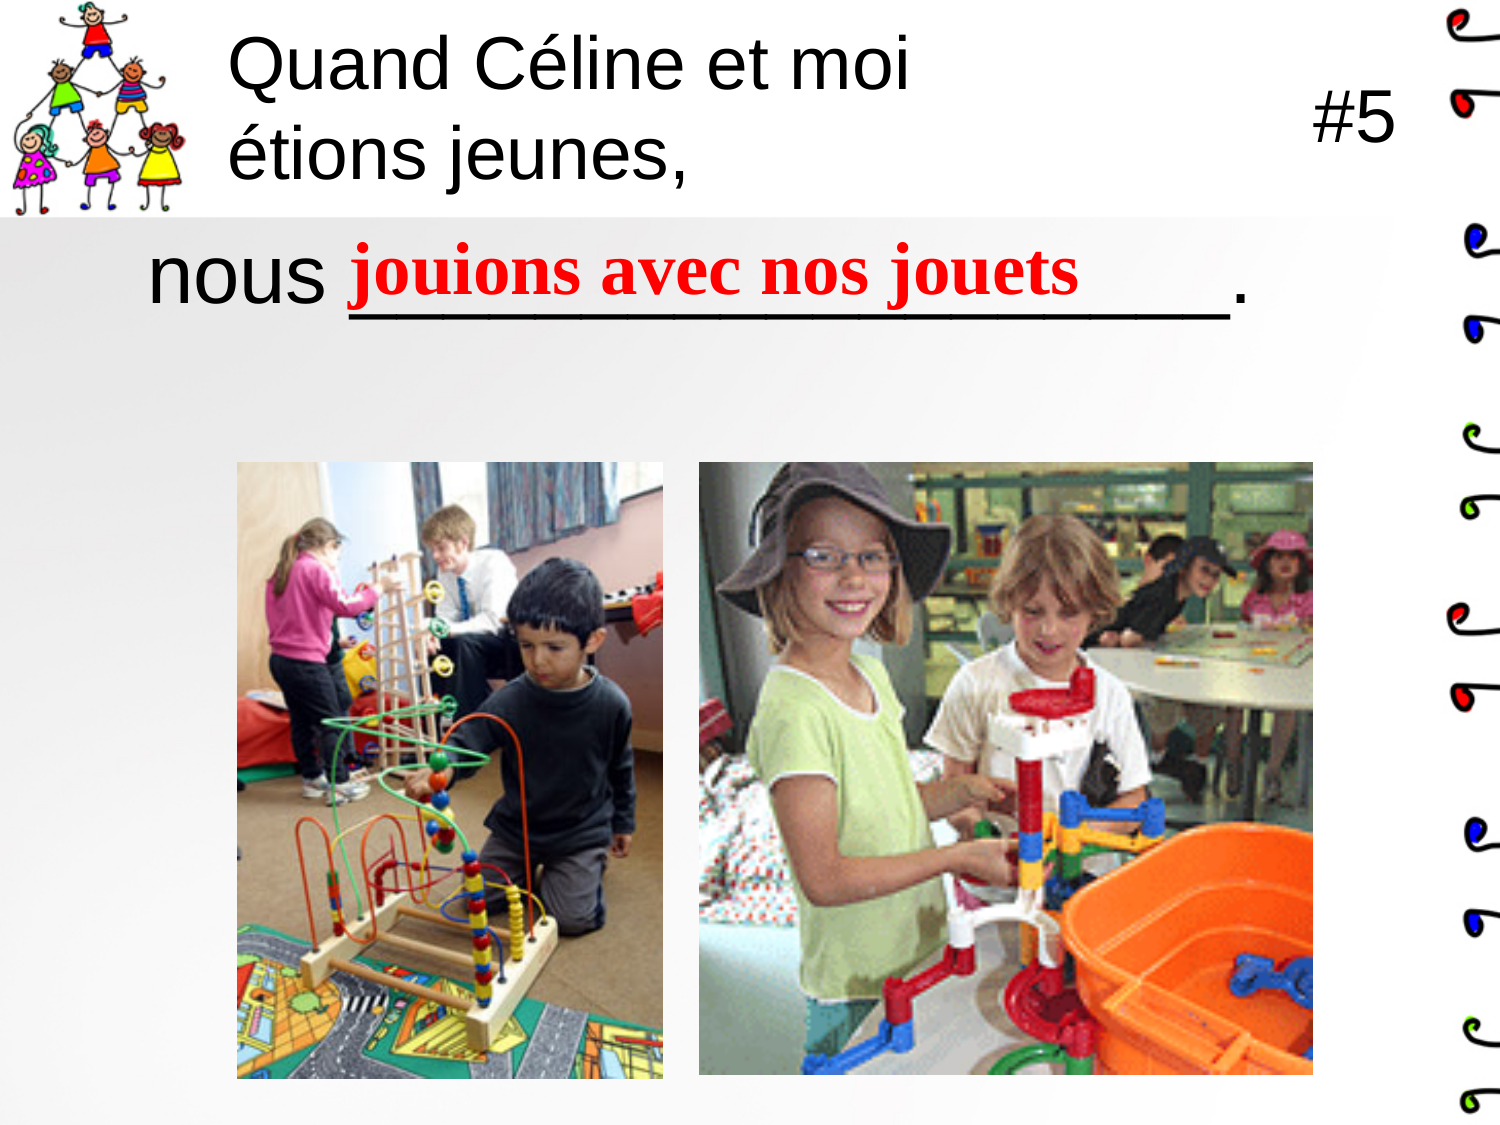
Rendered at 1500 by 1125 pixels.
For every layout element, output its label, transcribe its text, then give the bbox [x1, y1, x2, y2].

text_box jouions avec nos jouets [333, 212, 1238, 318]
list nous ___________________. [0, 212, 1413, 813]
text_box #5 [441, 24, 1413, 200]
title Quand Céline et moi étions jeunes, [212, 16, 1463, 192]
picture [0, 0, 1500, 1125]
